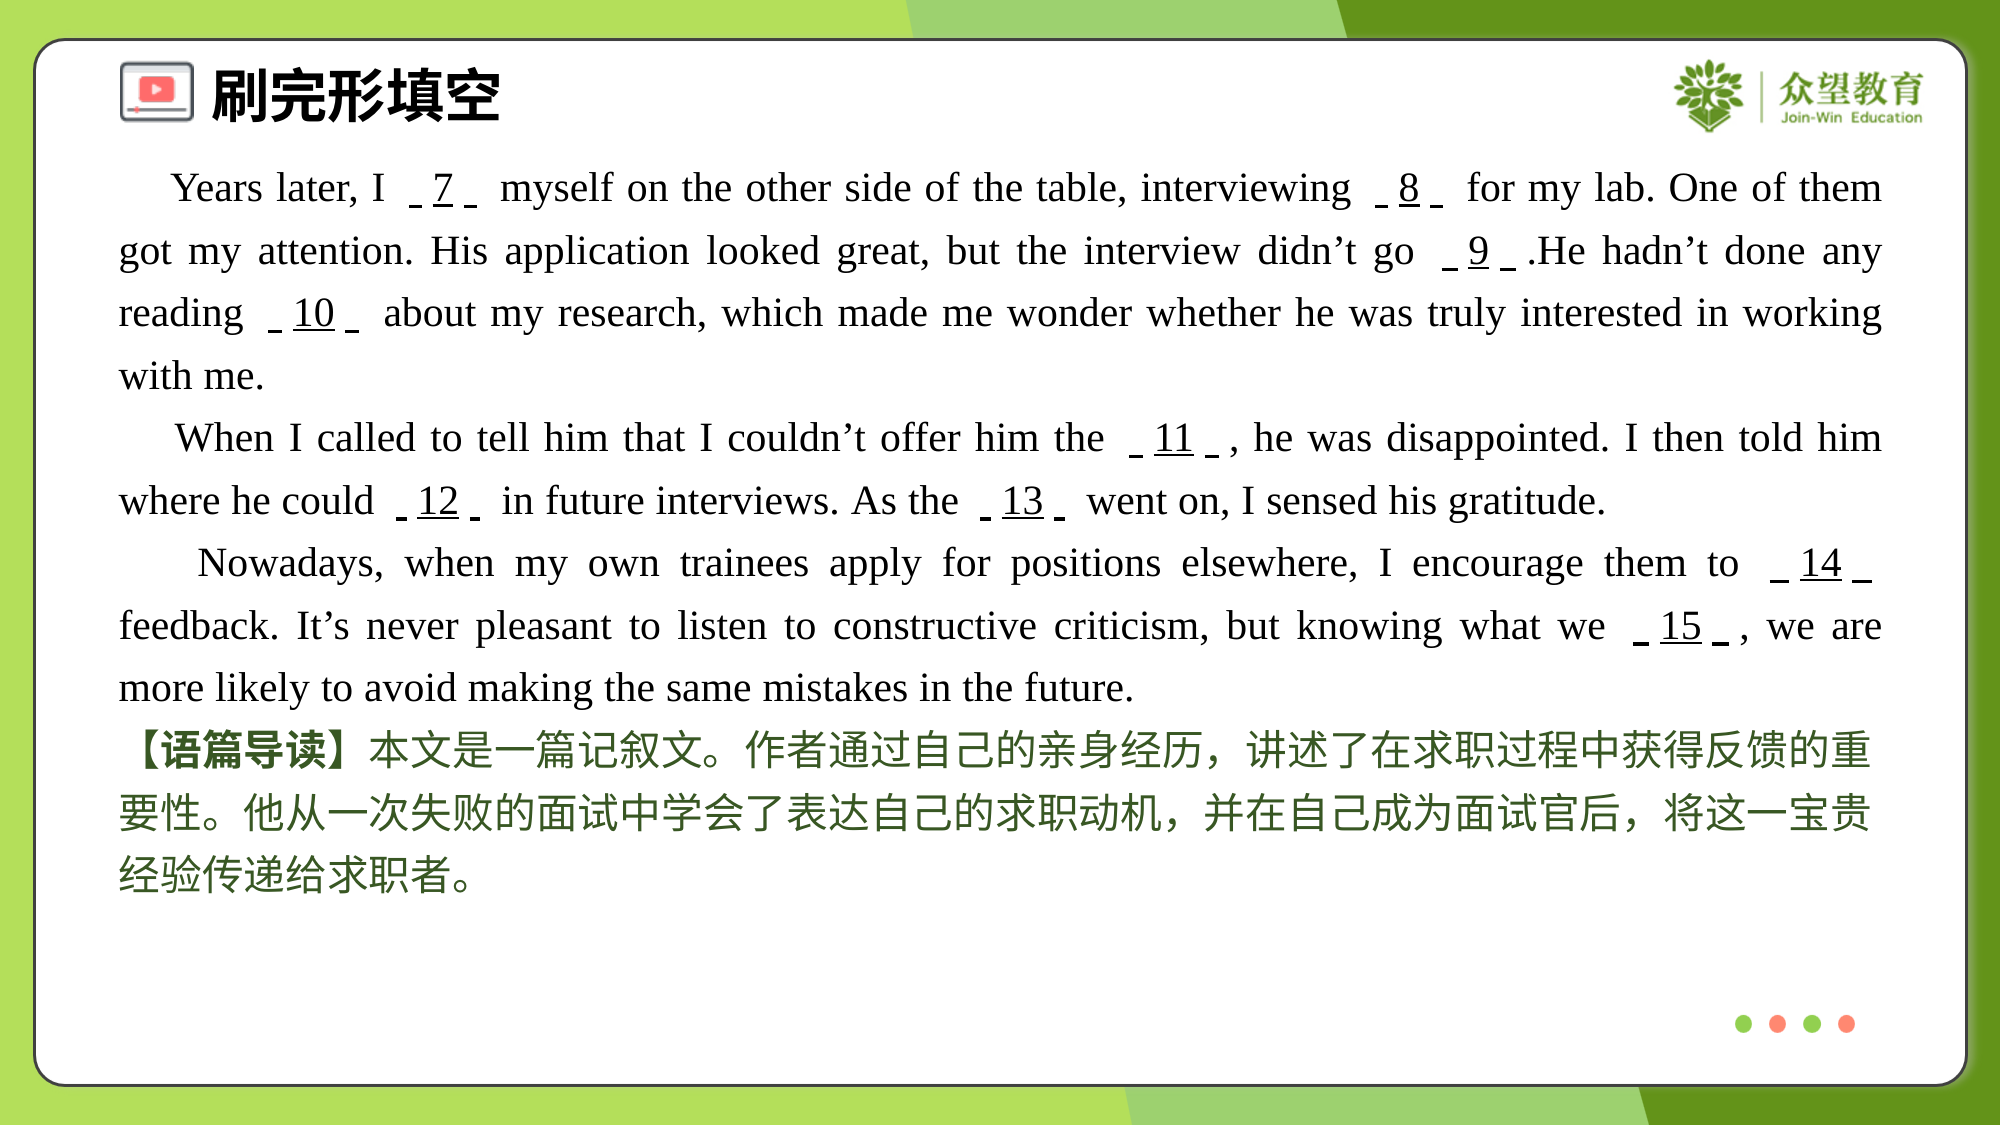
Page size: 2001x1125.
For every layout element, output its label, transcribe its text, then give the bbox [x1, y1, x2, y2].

text_box 【语篇导读】本文是一篇记叙文。作者通过自己的亲身经历，讲述了在求职过程中获得反馈的重要性。他从一次失败的面试中学会了表达自己的求职动机，并在自己成为面试官后，将这一宝贵经验传递给求职者。 [118, 711, 1883, 895]
text_box Years later, I . .7. . myself on the other side of the table, interviewing . .8. . for my lab. One of them got my attention. His application looked great, but the interview didn’t go . .9. ..He hadn’t done any reading . .10. . about my research, which made me wonder whether he was truly interested in working with me. When I called to tell him that I couldn’t offer him the . .11. ., he was disappointed. I then told him where he could . .12. . in future interviews. As the . .13. . went on, I sensed his gratitude. Nowadays, when my own trainees apply for positions elsewhere, I encourage them to . .14. . feedback. It’s never pleasant to listen to constructive criticism, but knowing what we . .15. ., we are more likely to avoid making the same mistakes in the future. [118, 147, 1883, 705]
picture [0, 0, 2000, 1125]
